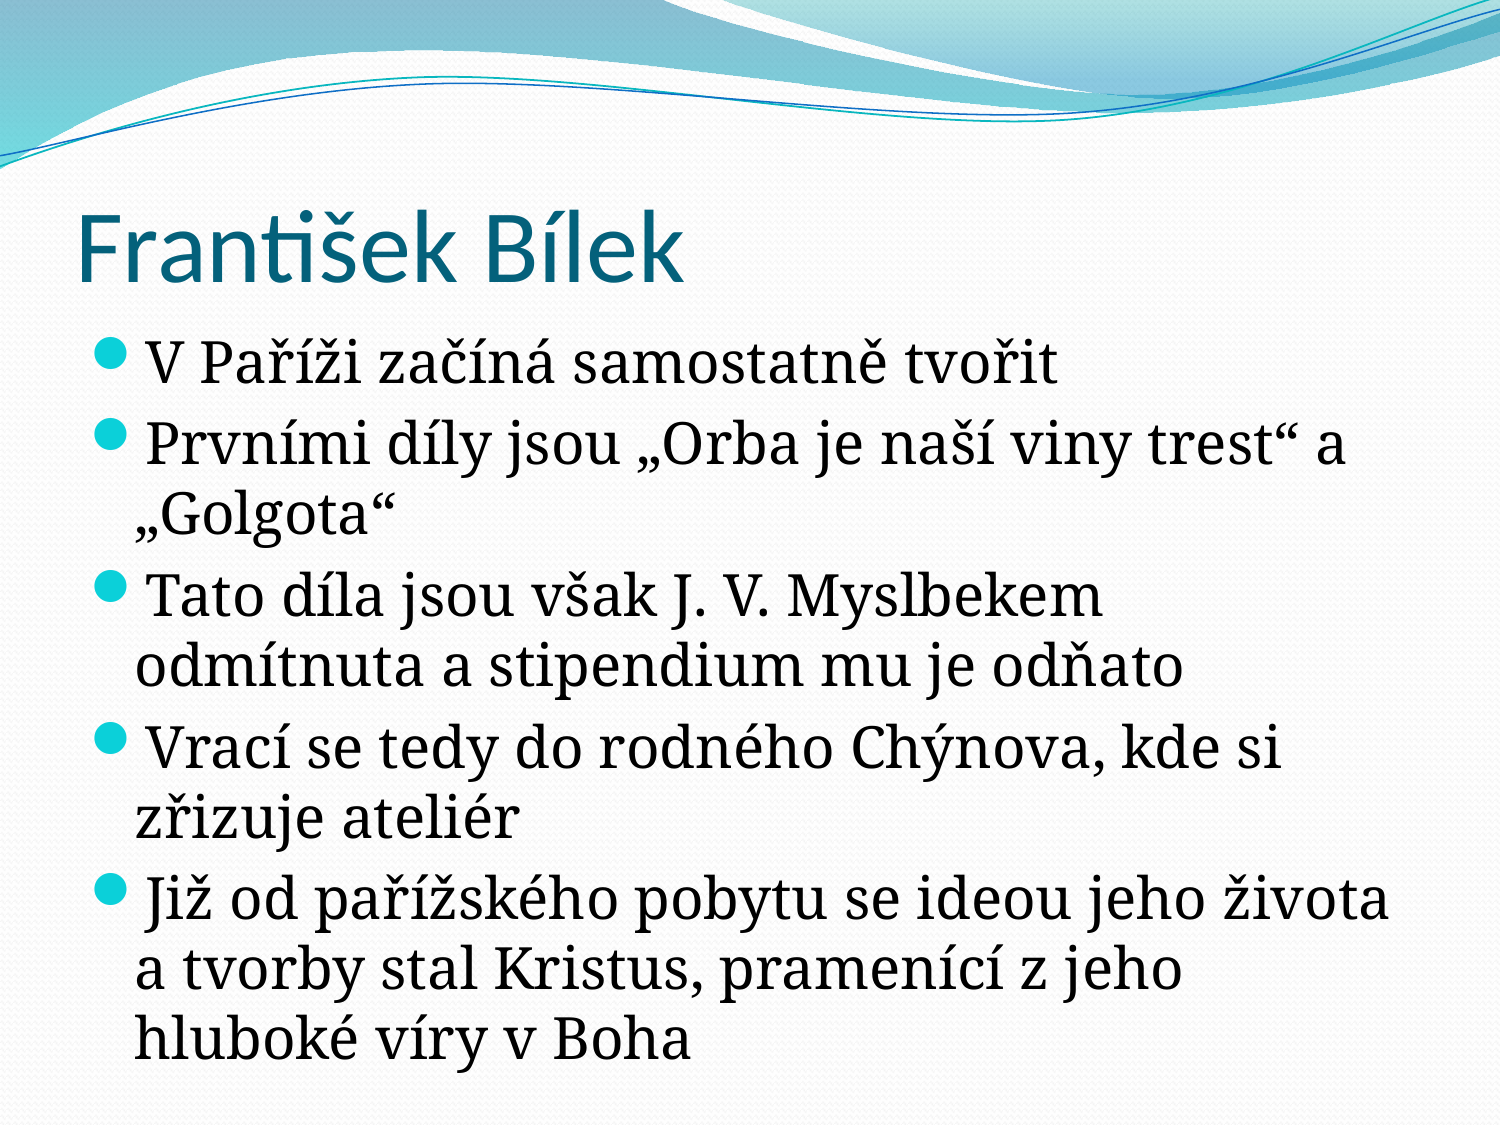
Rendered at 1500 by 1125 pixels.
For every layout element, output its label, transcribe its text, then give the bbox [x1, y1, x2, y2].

list V Paříži začíná samostatně tvořit Prvními díly jsou „Orba je naší viny trest“ a „Golgota“ Tato díla jsou však J. V. Myslbekem odmítnuta a stipendium mu je odňato Vrací se tedy do rodného Chýnova, kde si zřizuje ateliér Již od pařížského pobytu se ideou jeho života a tvorby stal Kristus, pramenící z jeho hluboké víry v Boha [75, 317, 1425, 1038]
title František Bílek [75, 115, 1425, 303]
